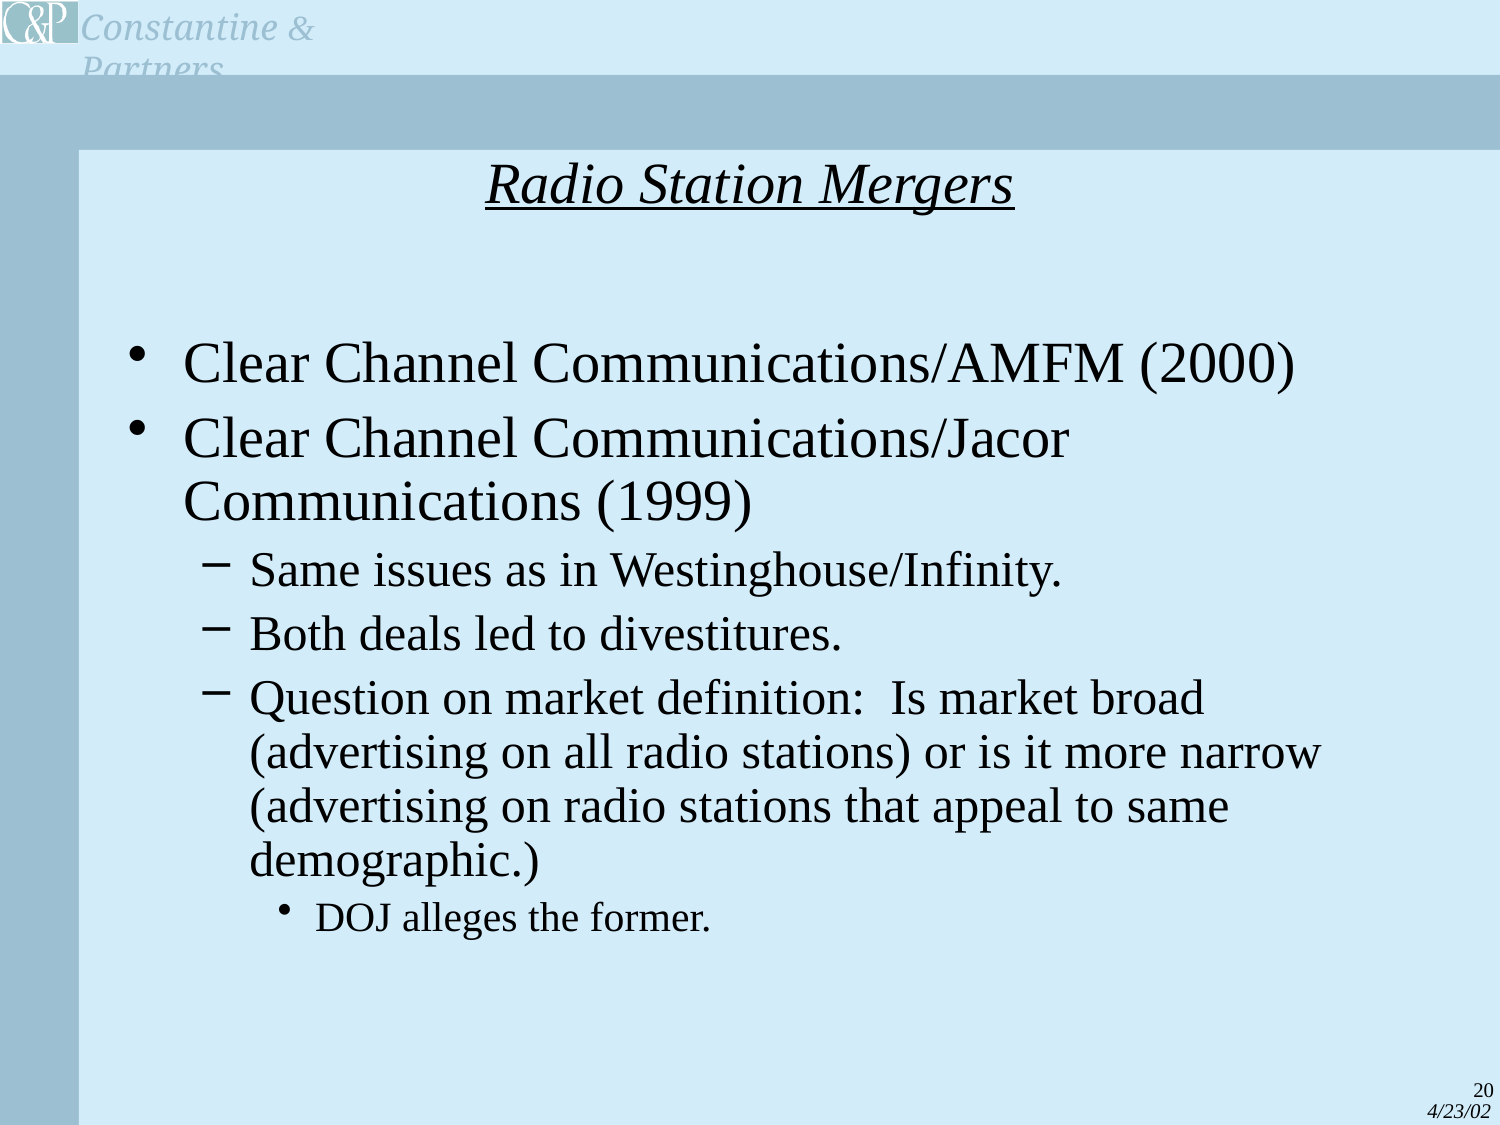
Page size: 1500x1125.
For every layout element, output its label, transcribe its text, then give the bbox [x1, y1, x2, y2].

title Radio Station Mergers [112, 137, 1388, 250]
list Clear Channel Communications/AMFM (2000) Clear Channel Communications/Jacor Communications (1999) Same issues as in Westinghouse/Infinity. Both deals led to divestitures. Question on market definition: Is market broad (advertising on all radio stations) or is it more narrow (advertising on radio stations that appeal to same demographic.) DOJ alleges the former. [112, 324, 1388, 1000]
